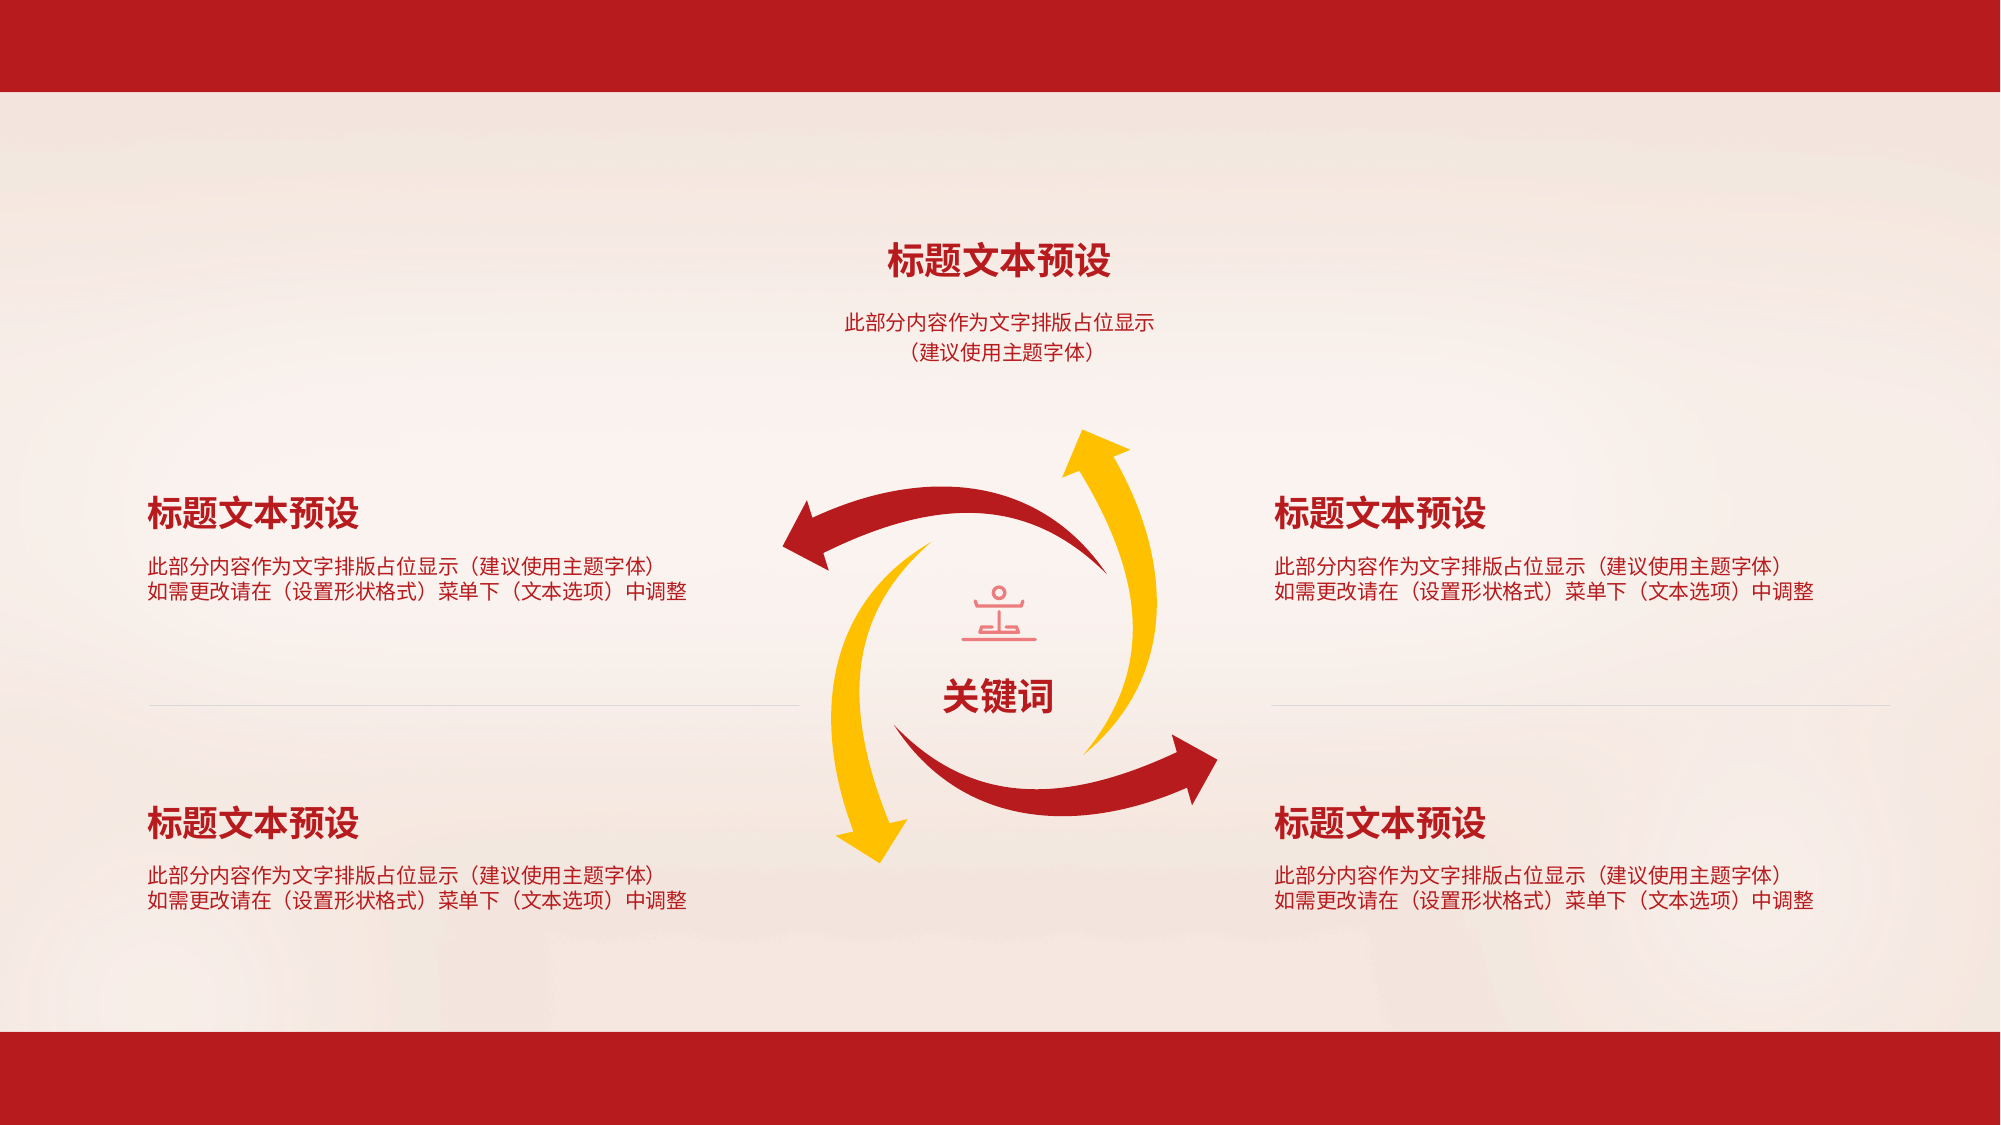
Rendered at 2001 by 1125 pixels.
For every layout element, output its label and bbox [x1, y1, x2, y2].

picture [0, 0, 2001, 1125]
text_box [132, 229, 1890, 951]
